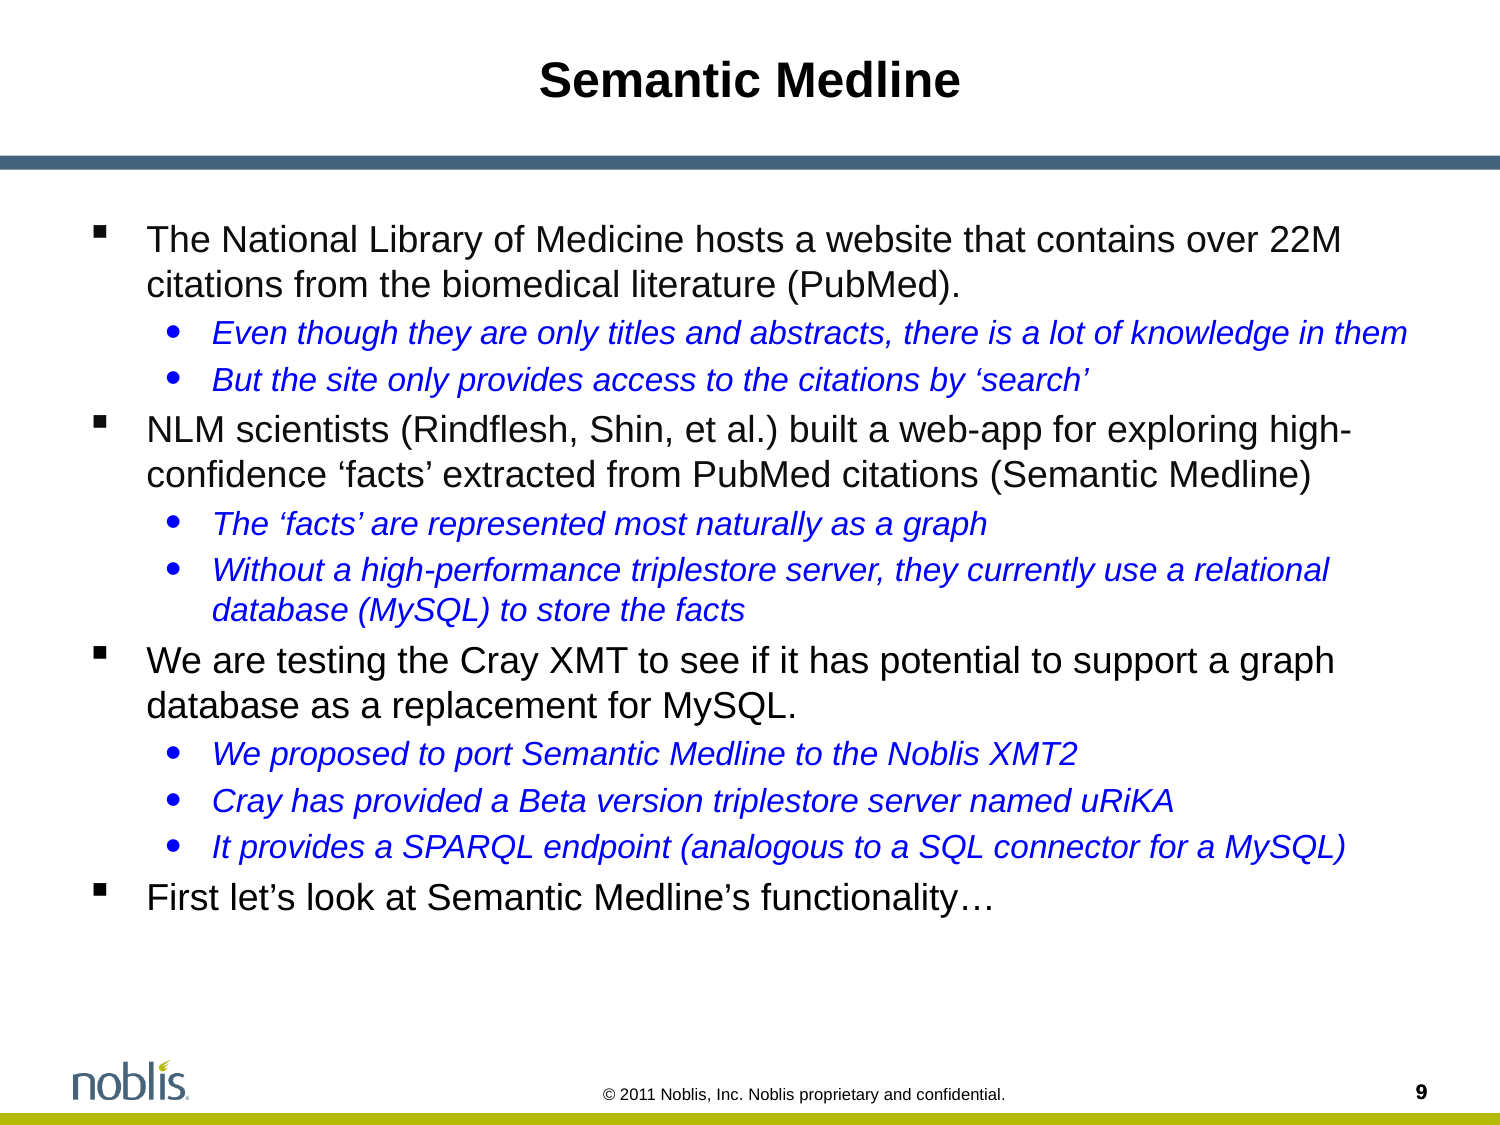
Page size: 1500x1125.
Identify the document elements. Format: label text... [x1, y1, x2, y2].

list The National Library of Medicine hosts a website that contains over 22M citations from the biomedical literature (PubMed). Even though they are only titles and abstracts, there is a lot of knowledge in them But the site only provides access to the citations by ‘search’ NLM scientists (Rindflesh, Shin, et al.) built a web-app for exploring high-confidence ‘facts’ extracted from PubMed citations (Semantic Medline) The ‘facts’ are represented most naturally as a graph Without a high-performance triplestore server, they currently use a relational database (MySQL) to store the facts We are testing the Cray XMT to see if it has potential to support a graph database as a replacement for MySQL. We proposed to port Semantic Medline to the Noblis XMT2 Cray has provided a Beta version triplestore server named uRiKA It provides a SPARQL endpoint (analogous to a SQL connector for a MySQL) First let’s look at Semantic Medline’s functionality… [74, 206, 1448, 1026]
title Semantic Medline [74, 0, 1426, 156]
picture [73, 1059, 189, 1100]
